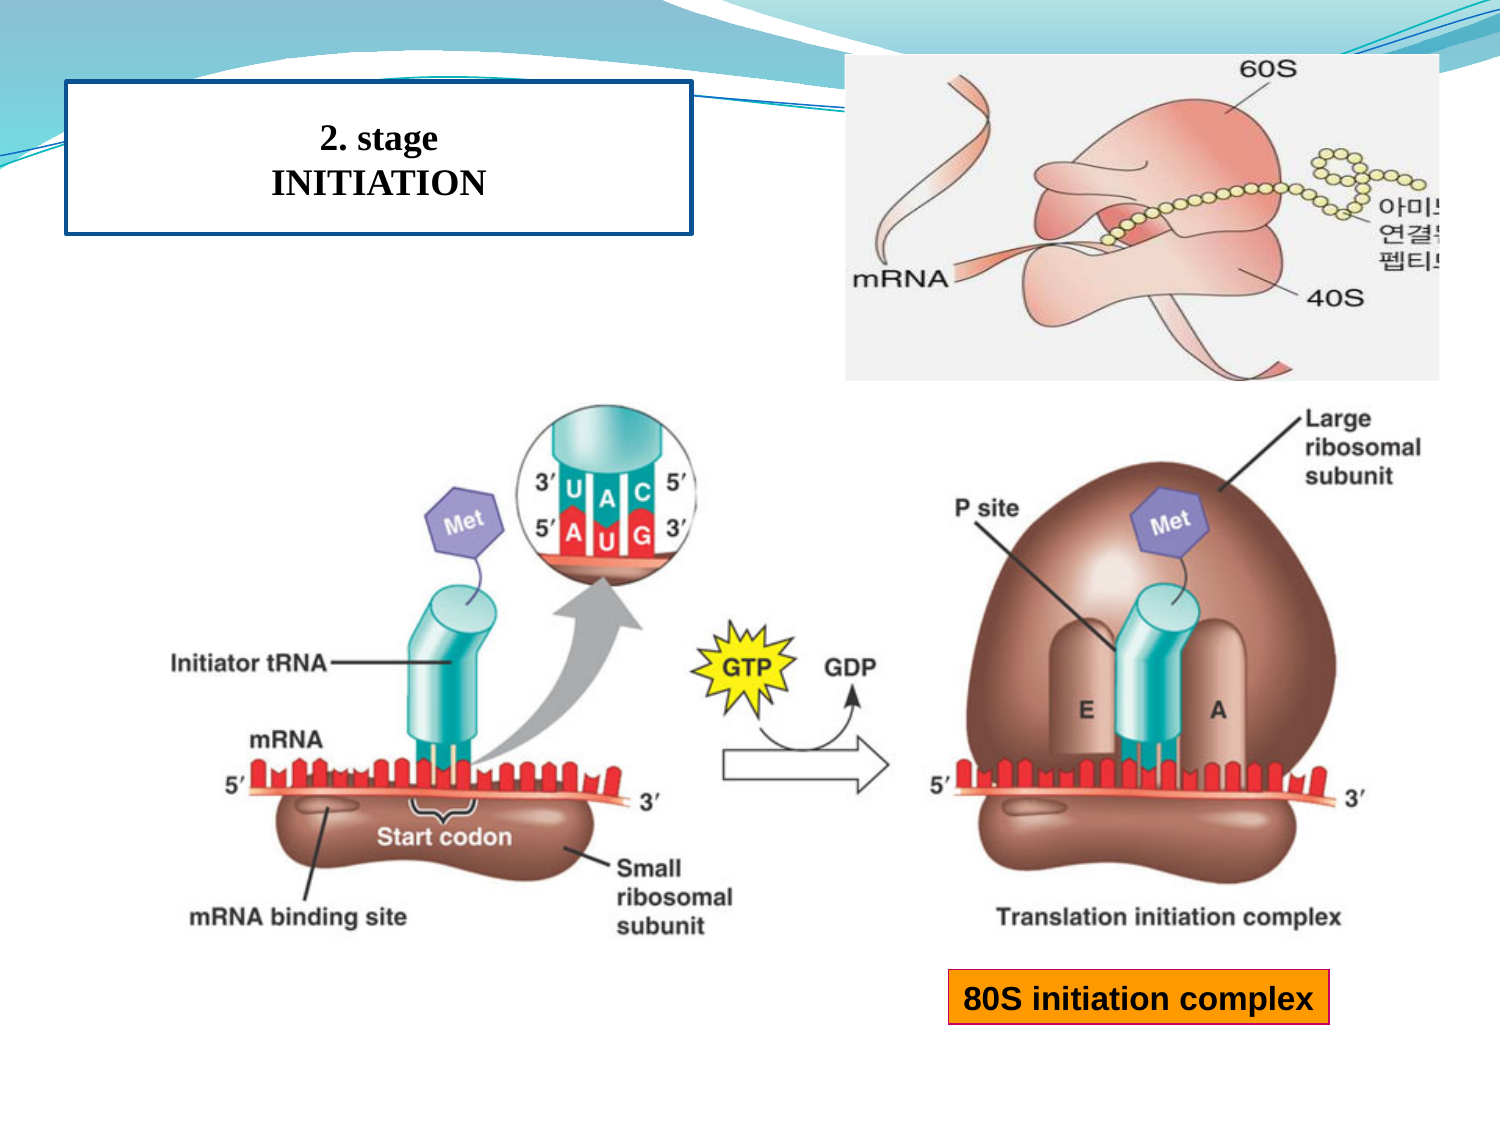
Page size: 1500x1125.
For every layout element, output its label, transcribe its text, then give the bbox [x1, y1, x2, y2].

picture [844, 54, 1440, 382]
text_box 80S initiation complex [948, 969, 1330, 1025]
picture [170, 402, 1422, 941]
text_box 2. stage INITIATION [64, 79, 694, 236]
